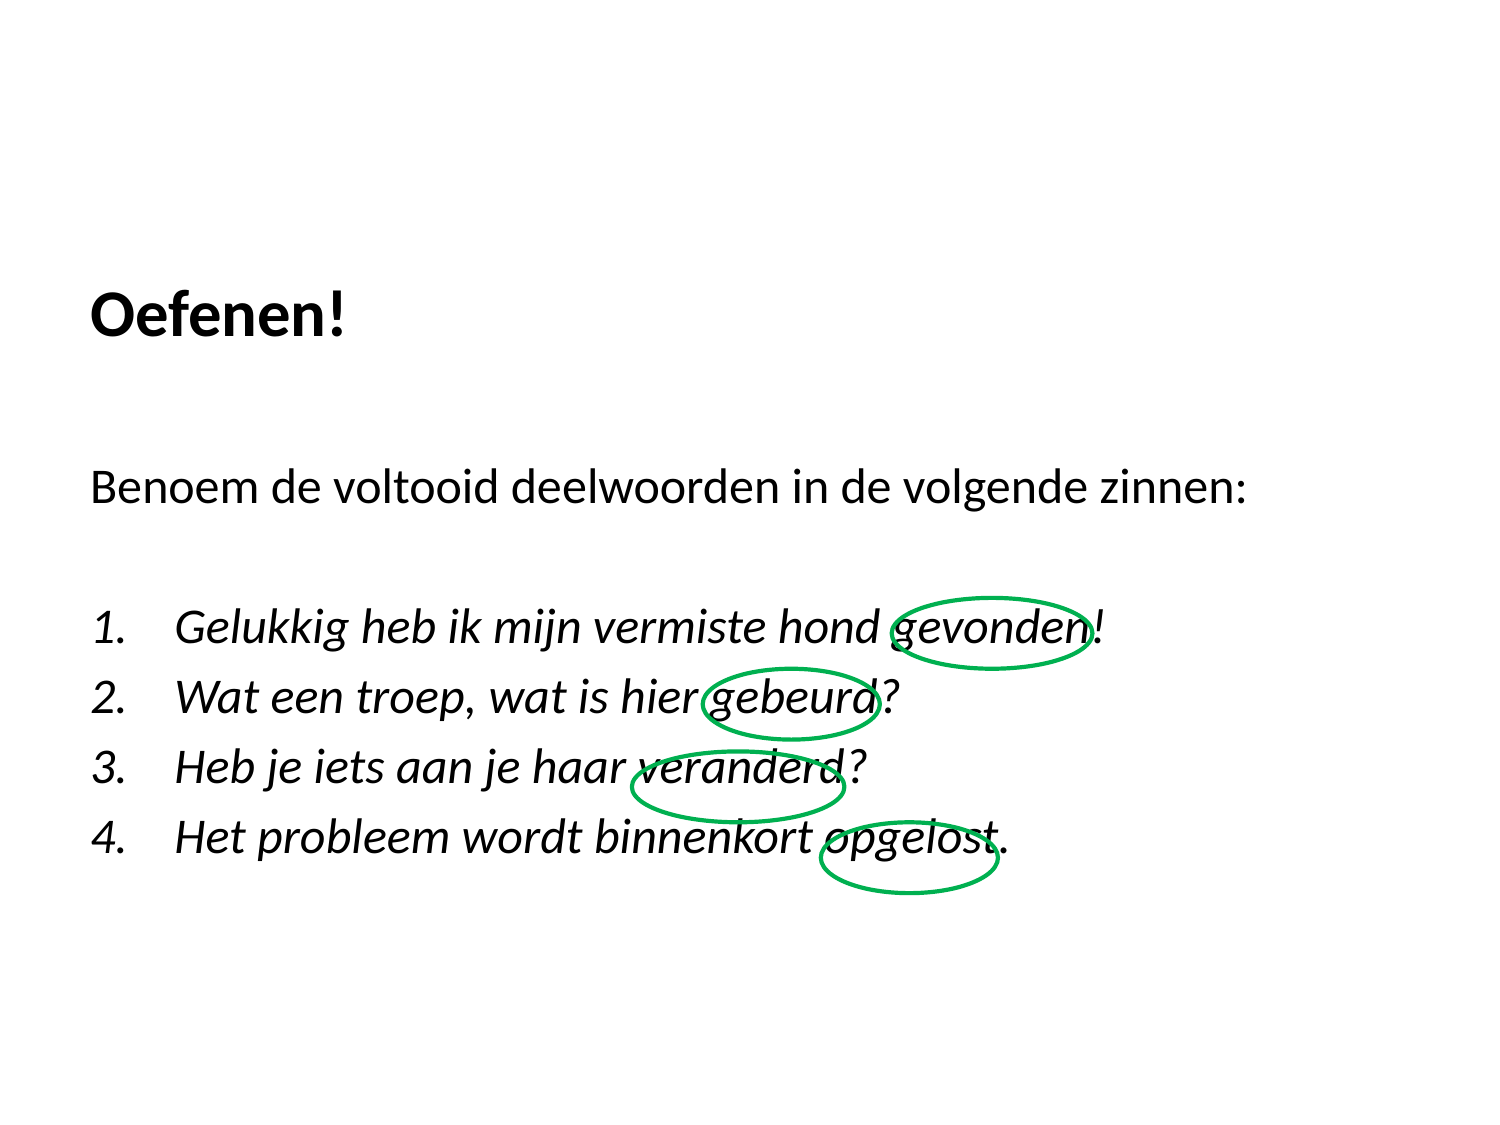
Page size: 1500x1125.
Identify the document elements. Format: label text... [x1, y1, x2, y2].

text_box [700, 666, 882, 742]
text_box [889, 595, 1095, 671]
text_box [629, 749, 847, 825]
list Oefenen! Benoem de voltooid deelwoorden in de volgende zinnen: Gelukkig heb ik mijn vermiste hond gevonden! Wat een troep, wat is hier gebeurd? Heb je iets aan je haar veranderd? Het probleem wordt binnenkort opgelost. [75, 262, 1425, 1005]
text_box [818, 820, 1001, 896]
